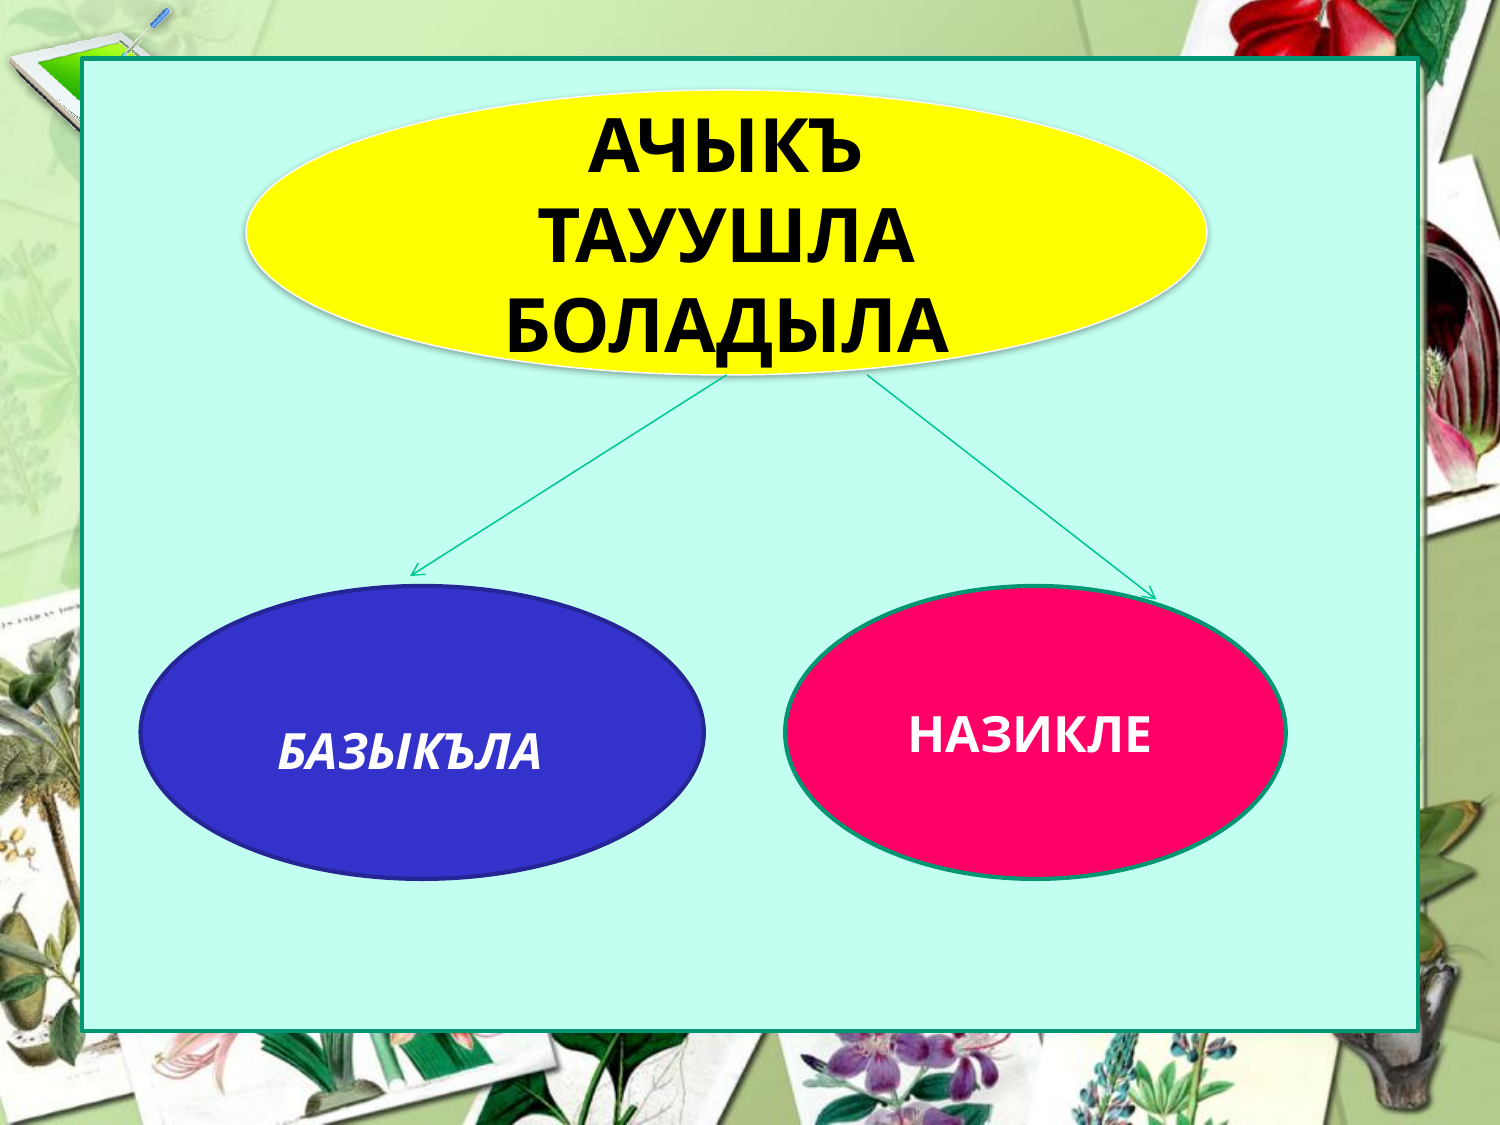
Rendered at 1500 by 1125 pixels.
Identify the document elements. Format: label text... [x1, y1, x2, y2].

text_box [866, 374, 1157, 600]
text_box Ачыкъ тауушла боладыла [245, 89, 1208, 376]
picture [0, 0, 1500, 1125]
text_box [80, 56, 1420, 1033]
text_box назикле [783, 602, 1288, 882]
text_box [467, 317, 670, 634]
text_box базыкъла [138, 583, 706, 882]
